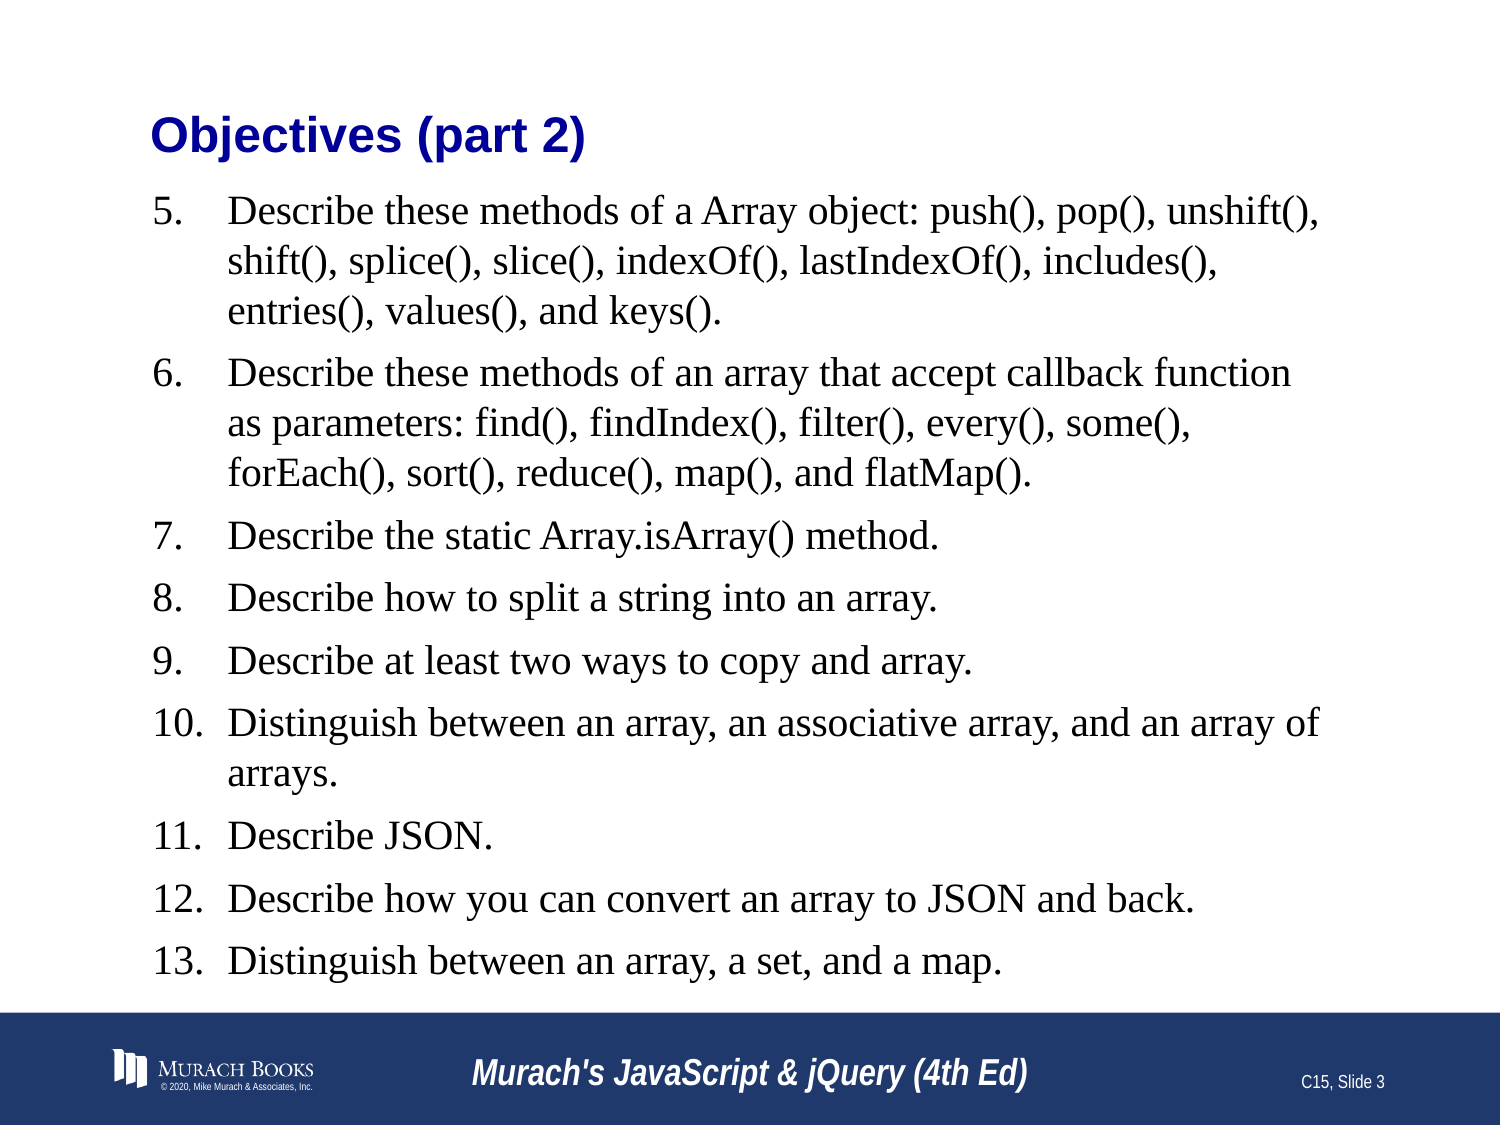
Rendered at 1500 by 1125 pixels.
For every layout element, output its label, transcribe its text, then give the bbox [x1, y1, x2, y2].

footer © 2020, Mike Murach & Associates, Inc. [12, 1025, 463, 1100]
slide_number C15, Slide 3 [1087, 1025, 1400, 1100]
slide_number Murach's JavaScript & jQuery (4th Ed) [463, 1025, 1050, 1100]
title Objectives (part 2) [150, 102, 1350, 164]
list Describe these methods of a Array object: push(), pop(), unshift(), shift(), splice(), slice(), indexOf(), lastIndexOf(), includes(), entries(), values(), and keys(). Describe these methods of an array that accept callback function as parameters: find(), findIndex(), filter(), every(), some(), forEach(), sort(), reduce(), map(), and flatMap(). Describe the static Array.isArray() method. Describe how to split a string into an array. Describe at least two ways to copy and array. Distinguish between an array, an associative array, and an array of arrays. Describe JSON. Describe how you can convert an array to JSON and back. Distinguish between an array, a set, and a map. [137, 174, 1350, 975]
